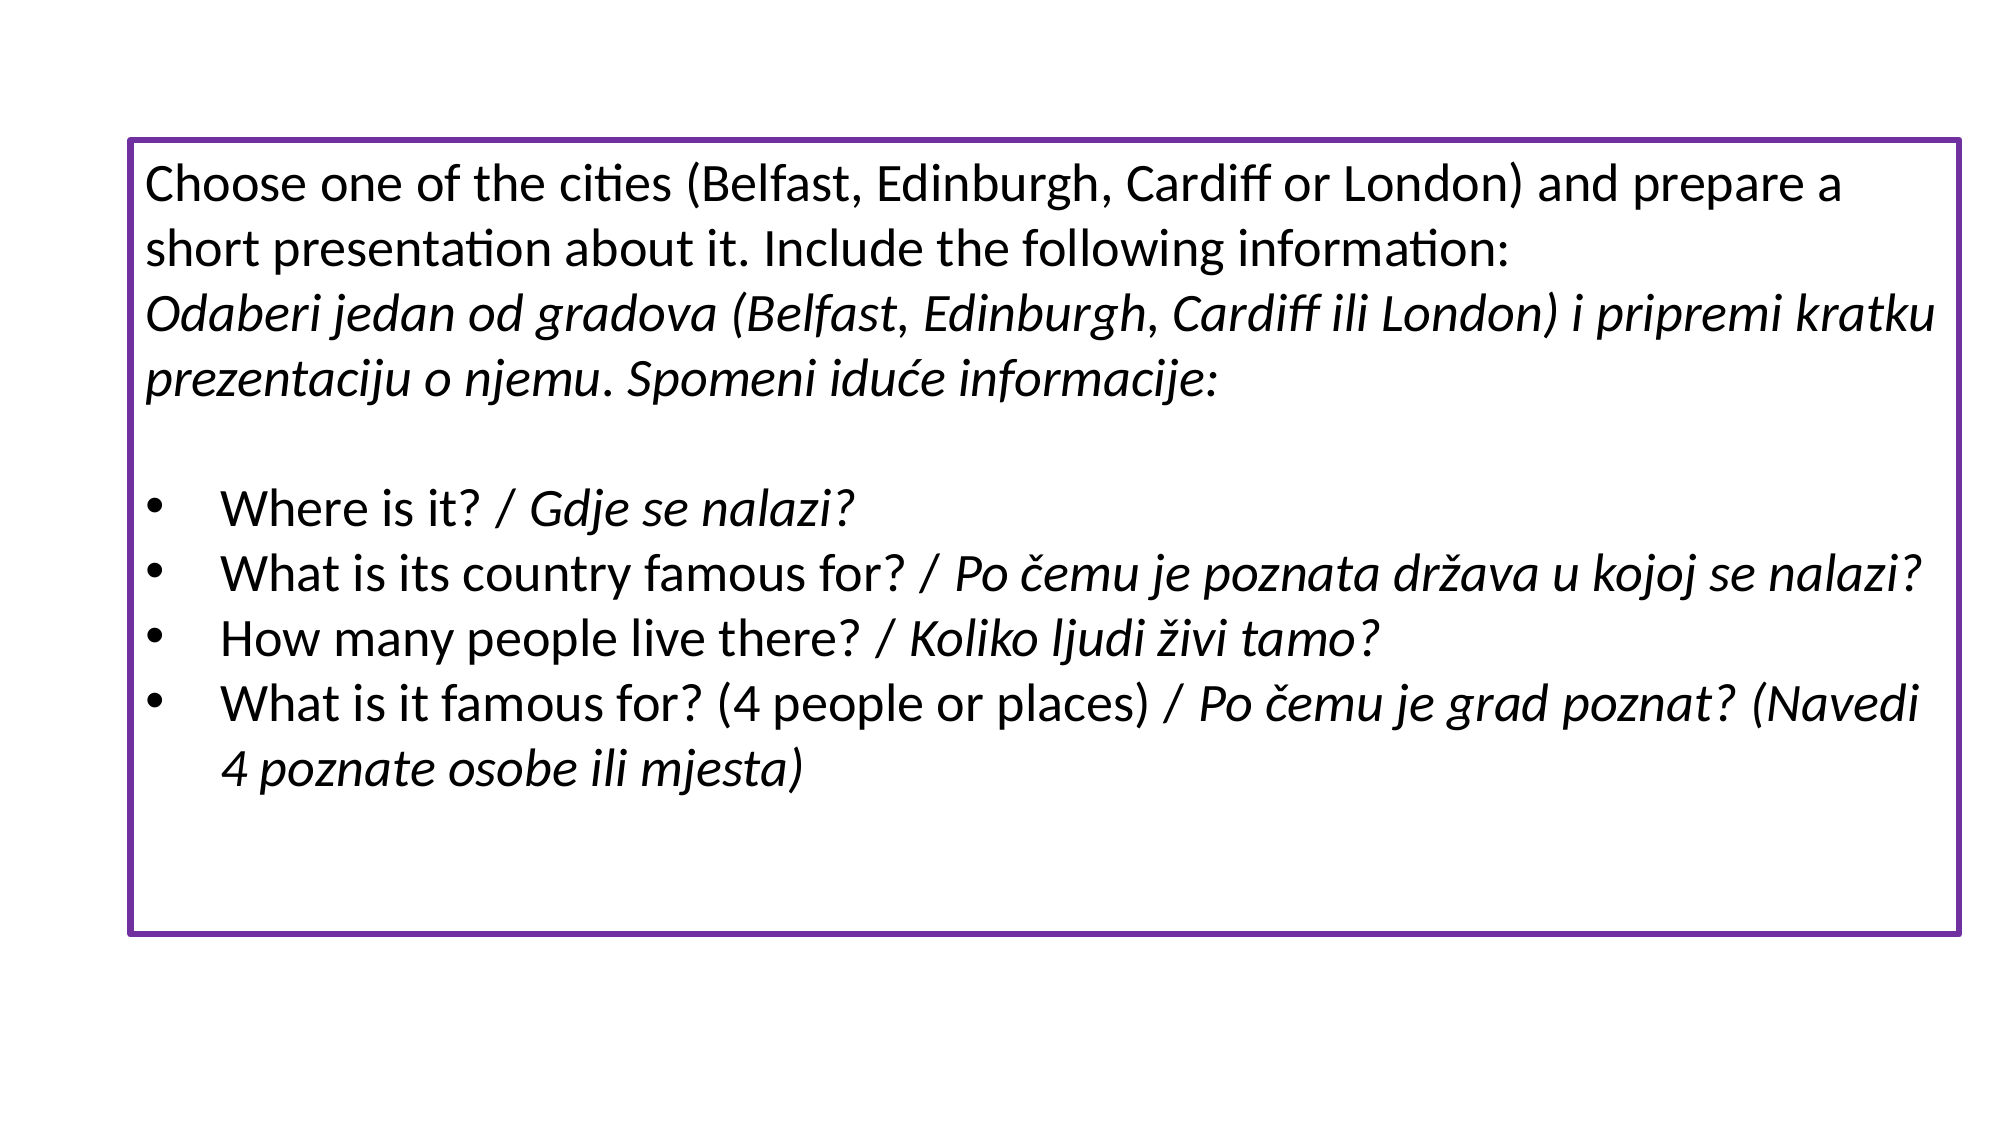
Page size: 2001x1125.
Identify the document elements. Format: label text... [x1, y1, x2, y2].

text_box Choose one of the cities (Belfast, Edinburgh, Cardiff or London) and prepare a short presentation about it. Include the following information: Odaberi jedan od gradova (Belfast, Edinburgh, Cardiff ili London) i pripremi kratku prezentaciju o njemu. Spomeni iduće informacije: Where is it? / Gdje se nalazi? What is its country famous for? / Po čemu je poznata država u kojoj se nalazi? How many people live there? / Koliko ljudi živi tamo? What is it famous for? (4 people or places) / Po čemu je grad poznat? (Navedi 4 poznate osobe ili mjesta) [130, 140, 1960, 935]
